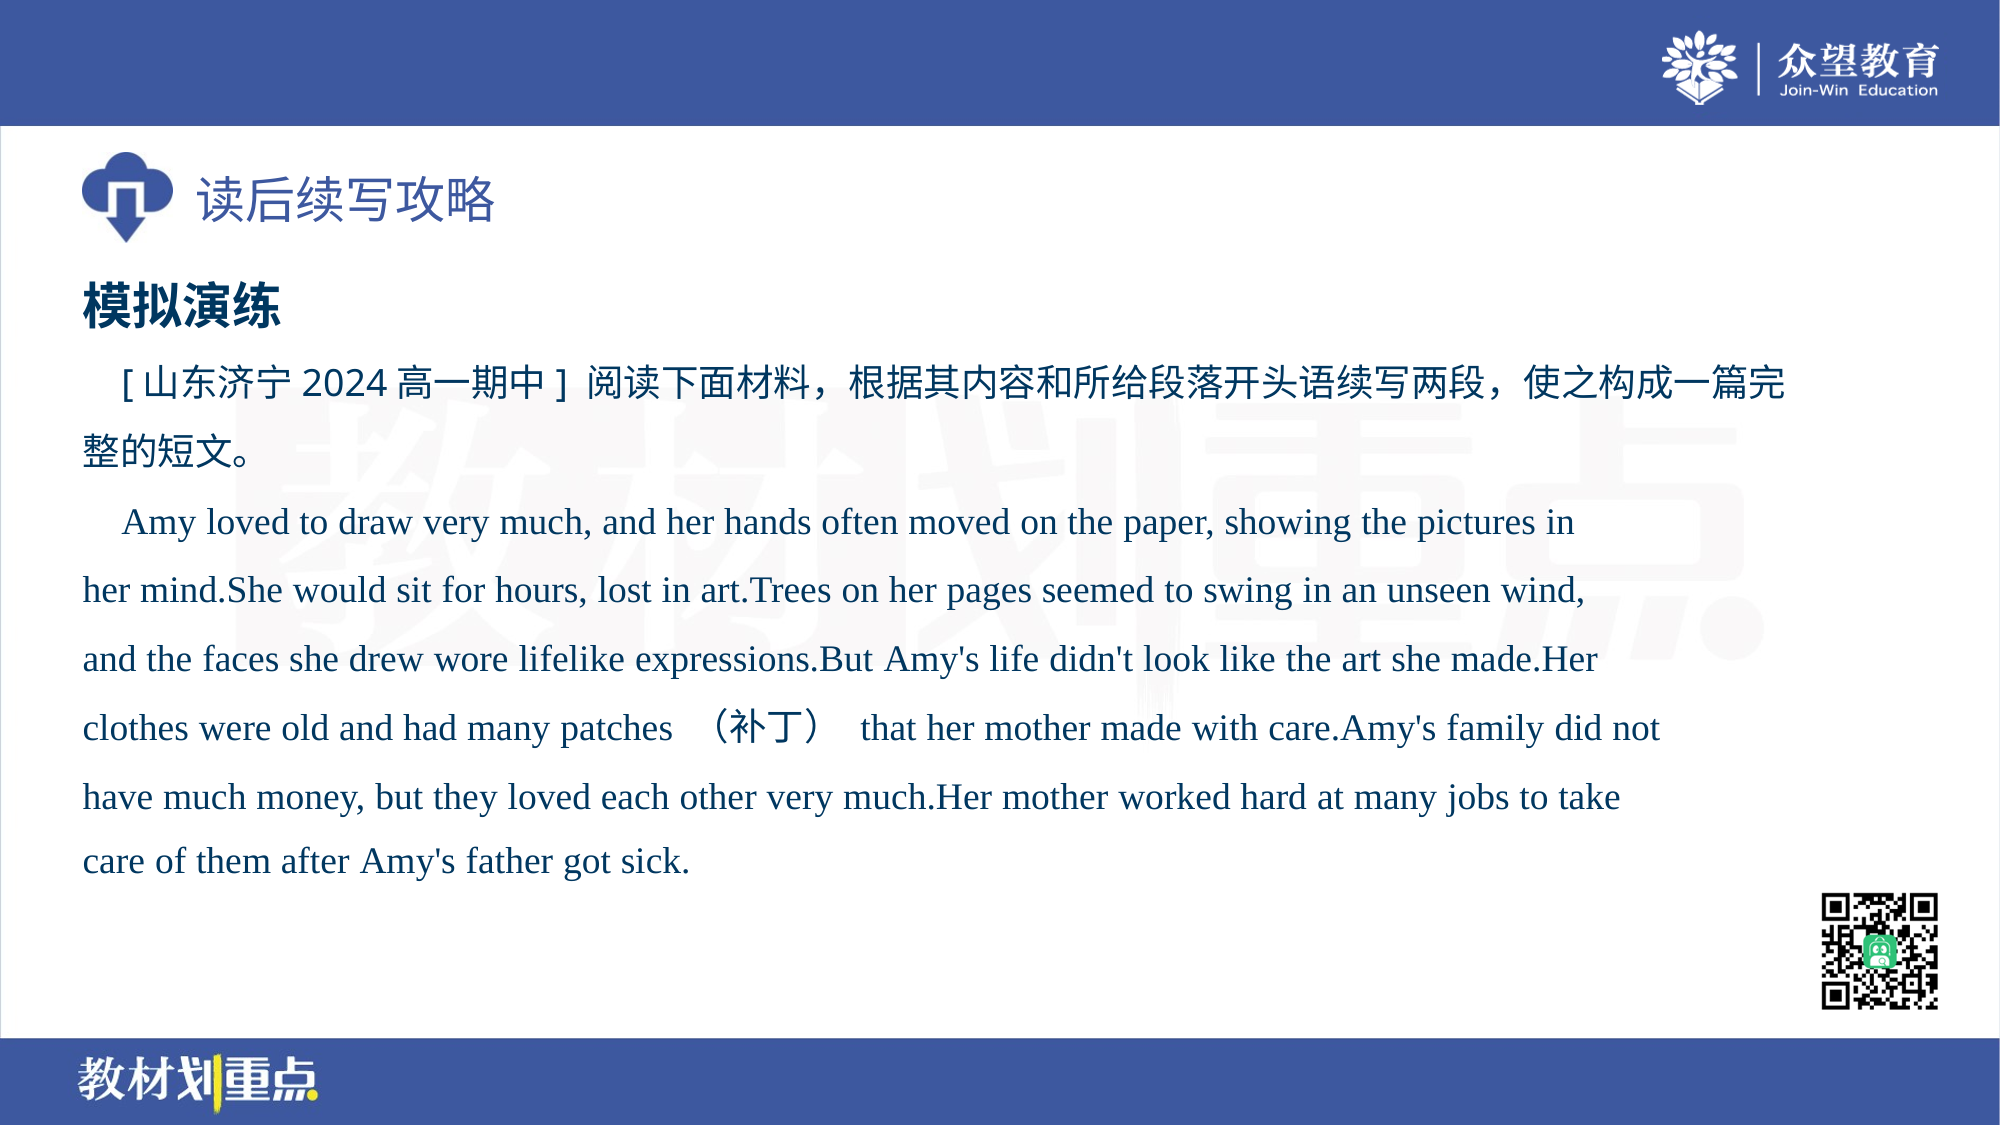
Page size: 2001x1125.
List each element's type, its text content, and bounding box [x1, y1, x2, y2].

picture [0, 0, 2000, 1125]
text_box 模拟演练 [82, 247, 1817, 335]
text_box [山东济宁2024高一期中] 阅读下面材料，根据其内容和所给段落开头语续写两段，使之构成一篇完 整的短文。 Amy loved to draw very much, and her hands often moved on the paper, showing the pictures in her mind.She would sit for hours, lost in art.Trees on her pages seemed to swing in an unseen wind, and the faces she drew wore lifelike expressions.But Amy's life didn't look like the art she made.Her clothes were old and had many patches （补丁） that her mother made with care.Amy's family did not have much money, but they loved each other very much.Her mother worked hard at many jobs to take care of them after Amy's father got sick. [82, 335, 1817, 875]
